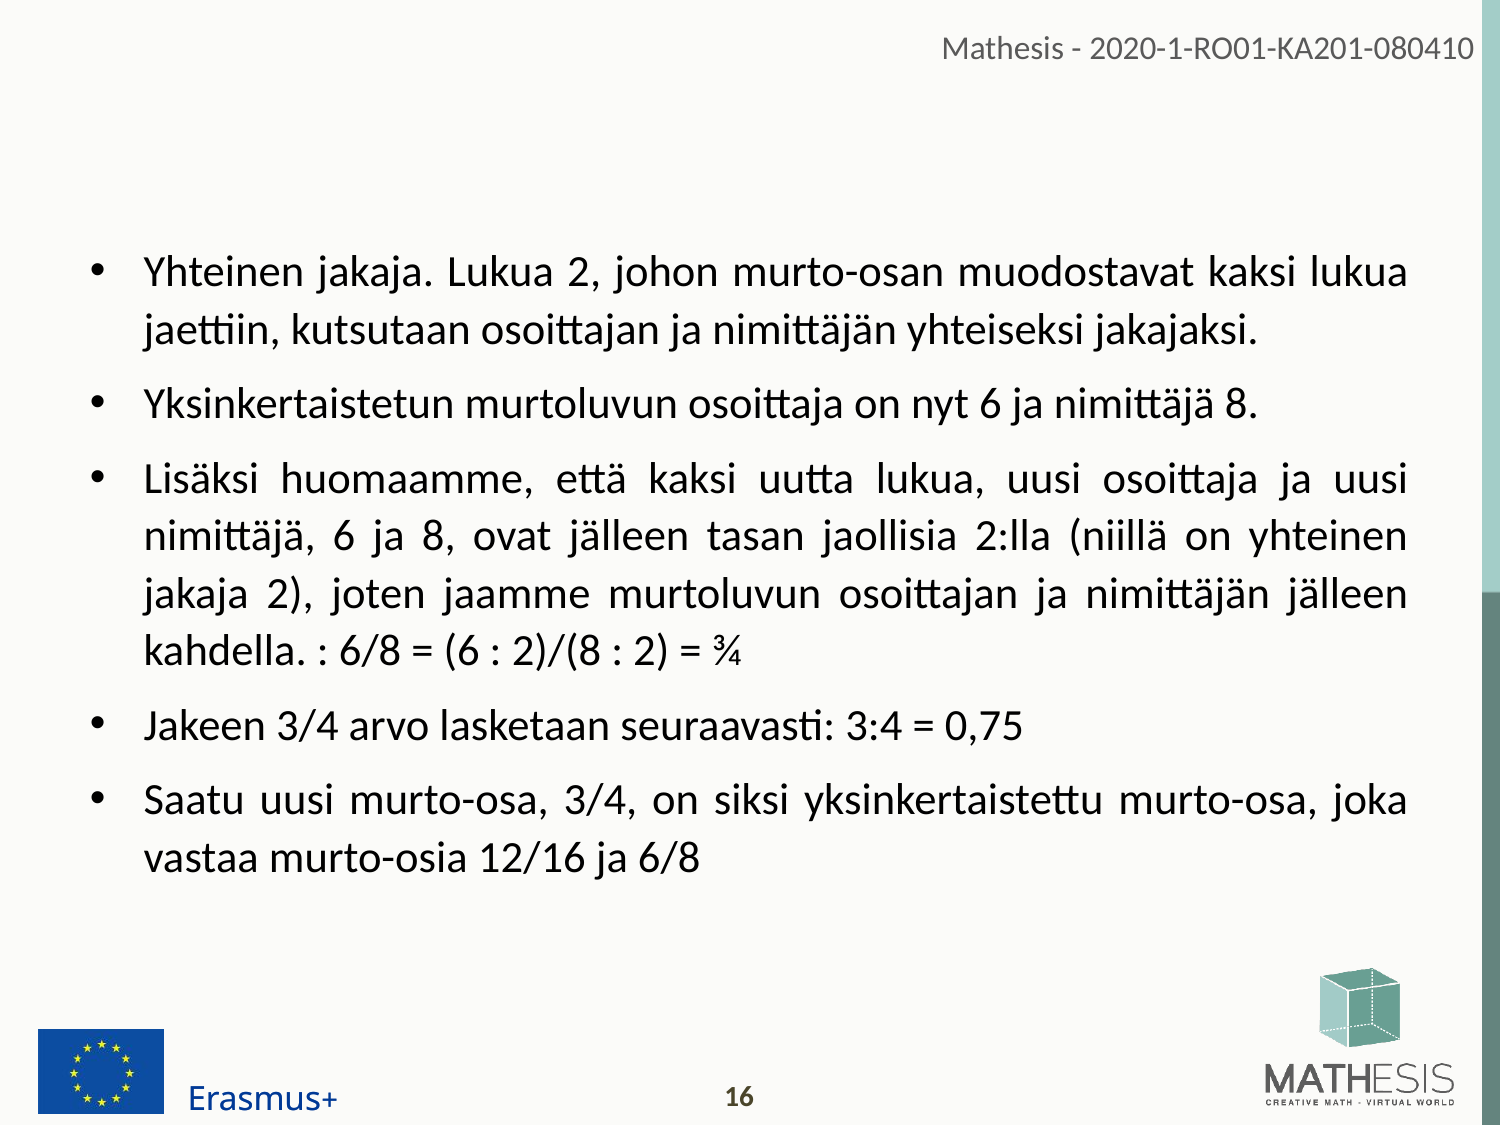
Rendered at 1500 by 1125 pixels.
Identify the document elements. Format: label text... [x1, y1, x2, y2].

picture [38, 1029, 164, 1114]
list Yhteinen jakaja. Lukua 2, johon murto-osan muodostavat kaksi lukua jaettiin, kutsutaan osoittajan ja nimittäjän yhteiseksi jakajaksi. Yksinkertaistetun murtoluvun osoittaja on nyt 6 ja nimittäjä 8. Lisäksi huomaamme, että kaksi uutta lukua, uusi osoittaja ja uusi nimittäjä, 6 ja 8, ovat jälleen tasan jaollisia 2:lla (niillä on yhteinen jakaja 2), joten jaamme murtoluvun osoittajan ja nimittäjän jälleen kahdella. : 6/8 = (6 : 2)/(8 : 2) = ¾ Jakeen 3/4 arvo lasketaan seuraavasti: 3:4 = 0,75 Saatu uusi murto-osa, 3/4, on siksi yksinkertaistettu murto-osa, joka vastaa murto-osia 12/16 ja 6/8 [75, 160, 1425, 903]
